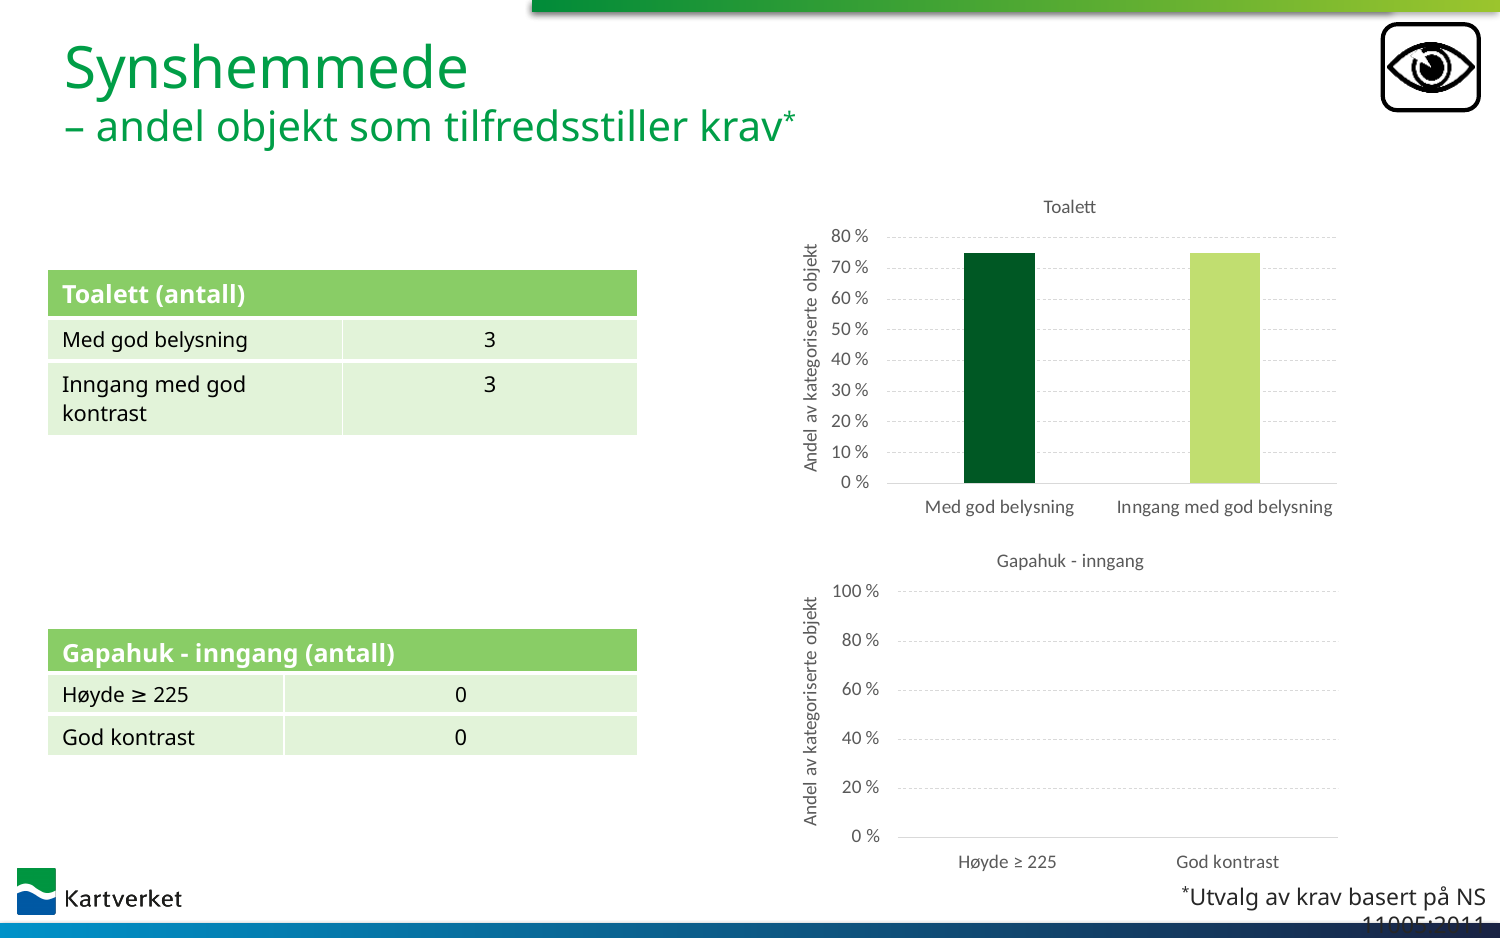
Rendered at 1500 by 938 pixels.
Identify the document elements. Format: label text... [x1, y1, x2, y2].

table_header Toalett (antall) [48, 270, 637, 316]
table_cell 0 [285, 675, 637, 712]
picture [791, 187, 1348, 526]
table_header Gapahuk - inngang (antall) [48, 629, 637, 671]
text_box Synshemmede – andel objekt som tilfredsstiller krav* [49, 24, 1431, 158]
table_cell Med god belysning [48, 320, 342, 359]
table_cell 0 [285, 716, 637, 755]
table_cell Høyde ≥ 225 [48, 675, 283, 712]
table_cell 3 [343, 320, 637, 359]
table_cell 3 [343, 363, 637, 435]
table_cell God kontrast [48, 716, 283, 755]
table_cell Inngang med god kontrast [48, 363, 342, 435]
picture [791, 541, 1349, 880]
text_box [1382, 24, 1480, 111]
text_box *Utvalg av krav basert på NS 11005:2011 [1068, 873, 1500, 938]
